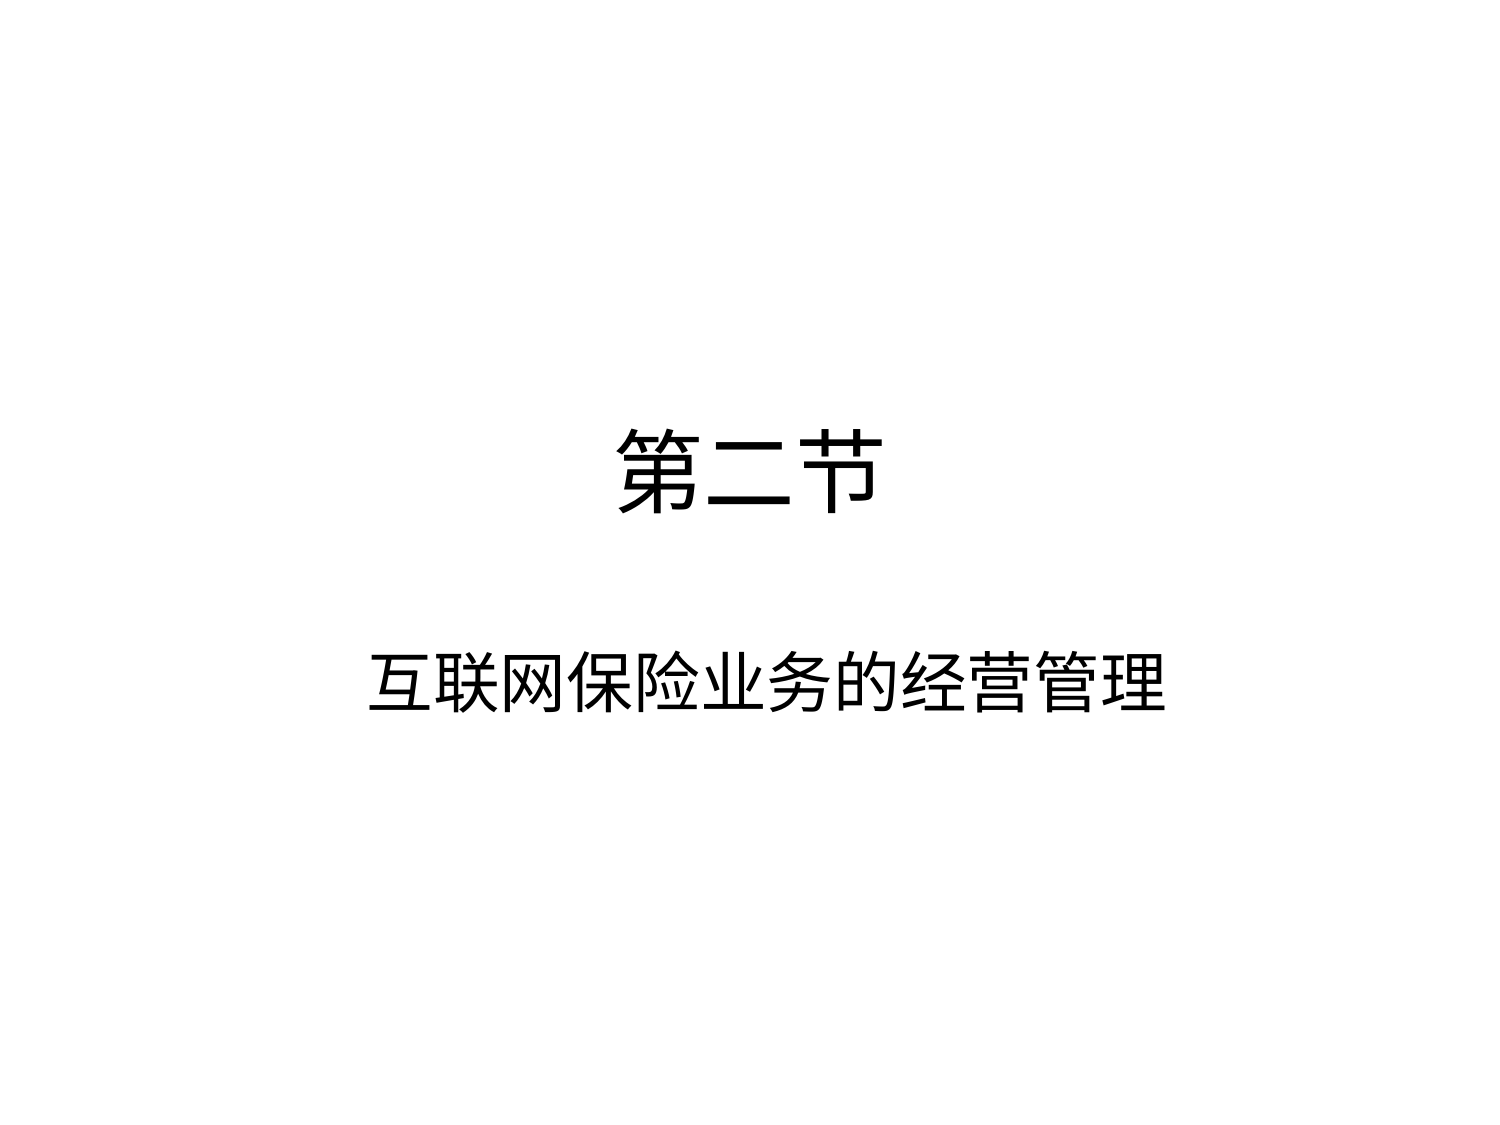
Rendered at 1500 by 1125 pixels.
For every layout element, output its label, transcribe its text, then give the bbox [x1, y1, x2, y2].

title 第二节 [112, 349, 1388, 591]
subtitle 互联网保险业务的经营管理 [242, 633, 1293, 921]
